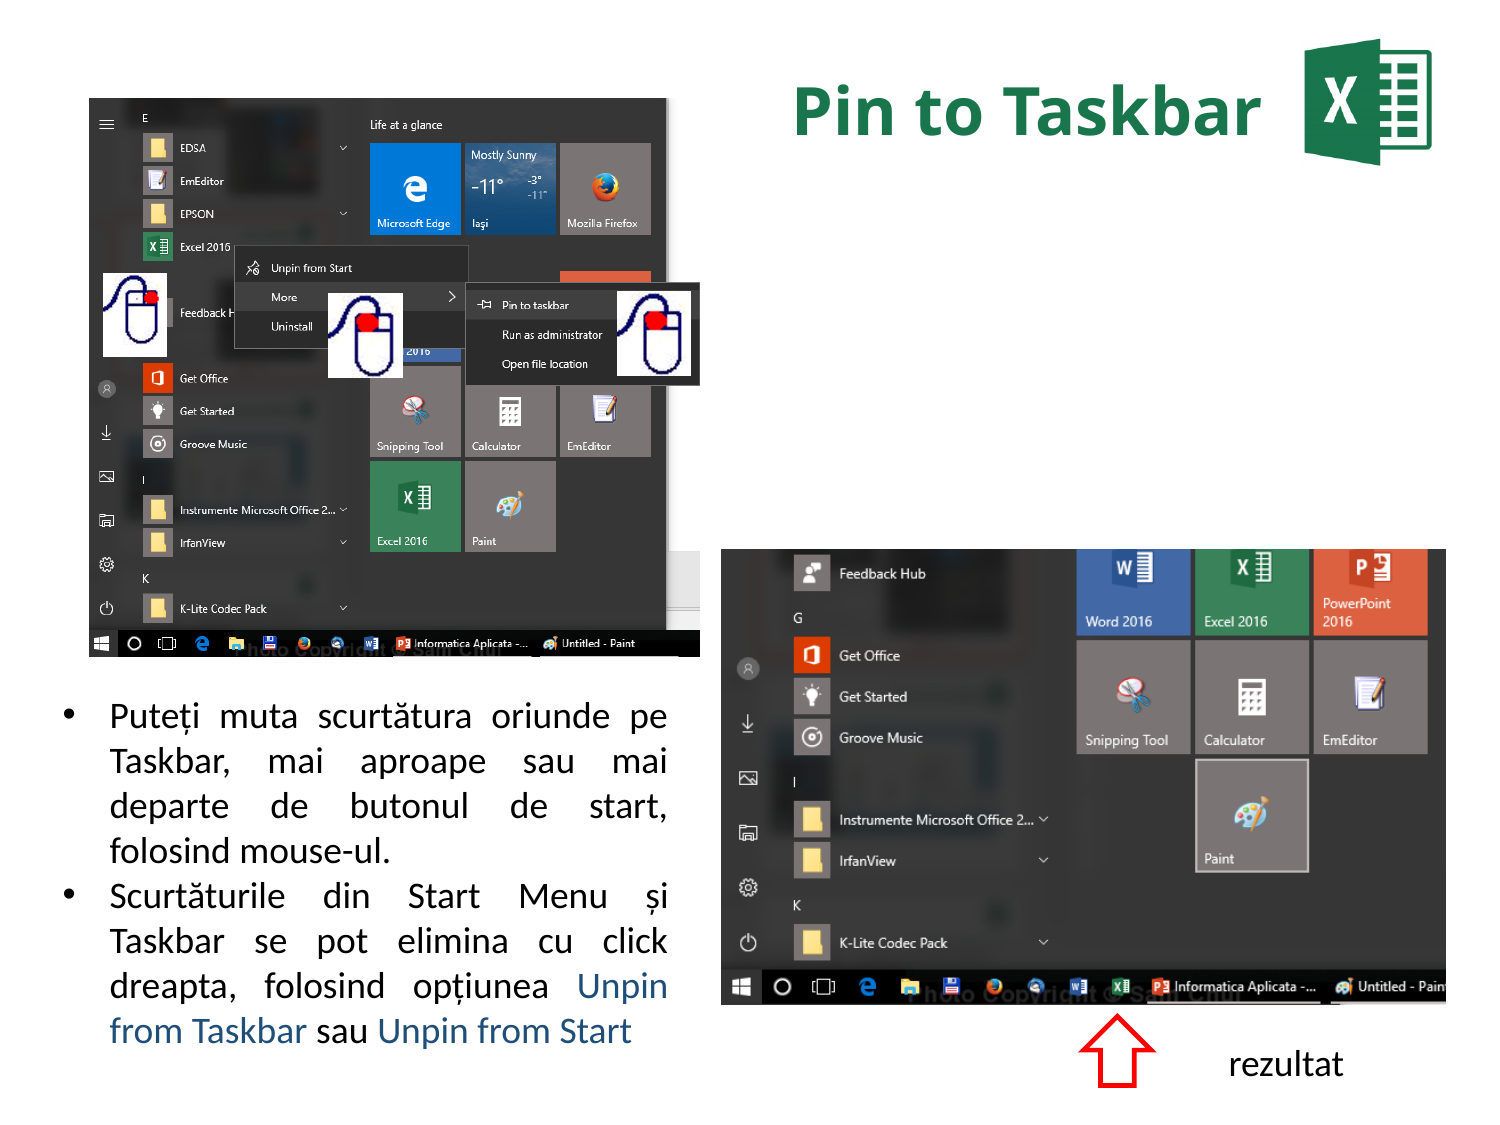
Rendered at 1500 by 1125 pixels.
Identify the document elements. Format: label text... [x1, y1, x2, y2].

text_box rezultat [1213, 1031, 1500, 1092]
text_box Puteţi muta scurtătura oriunde pe Taskbar, mai aproape sau mai departe de butonul de start, folosind mouse-ul. Scurtăturile din Start Menu şi Taskbar se pot elimina cu click dreapta, folosind opţiunea Unpin from Taskbar sau Unpin from Start [48, 684, 684, 1059]
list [103, 273, 167, 357]
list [328, 293, 403, 378]
picture [721, 549, 1446, 1005]
picture [1300, 34, 1436, 170]
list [617, 291, 691, 376]
picture [89, 98, 700, 658]
text_box [1081, 1014, 1154, 1087]
title Pin to Taskbar [103, 59, 1279, 168]
